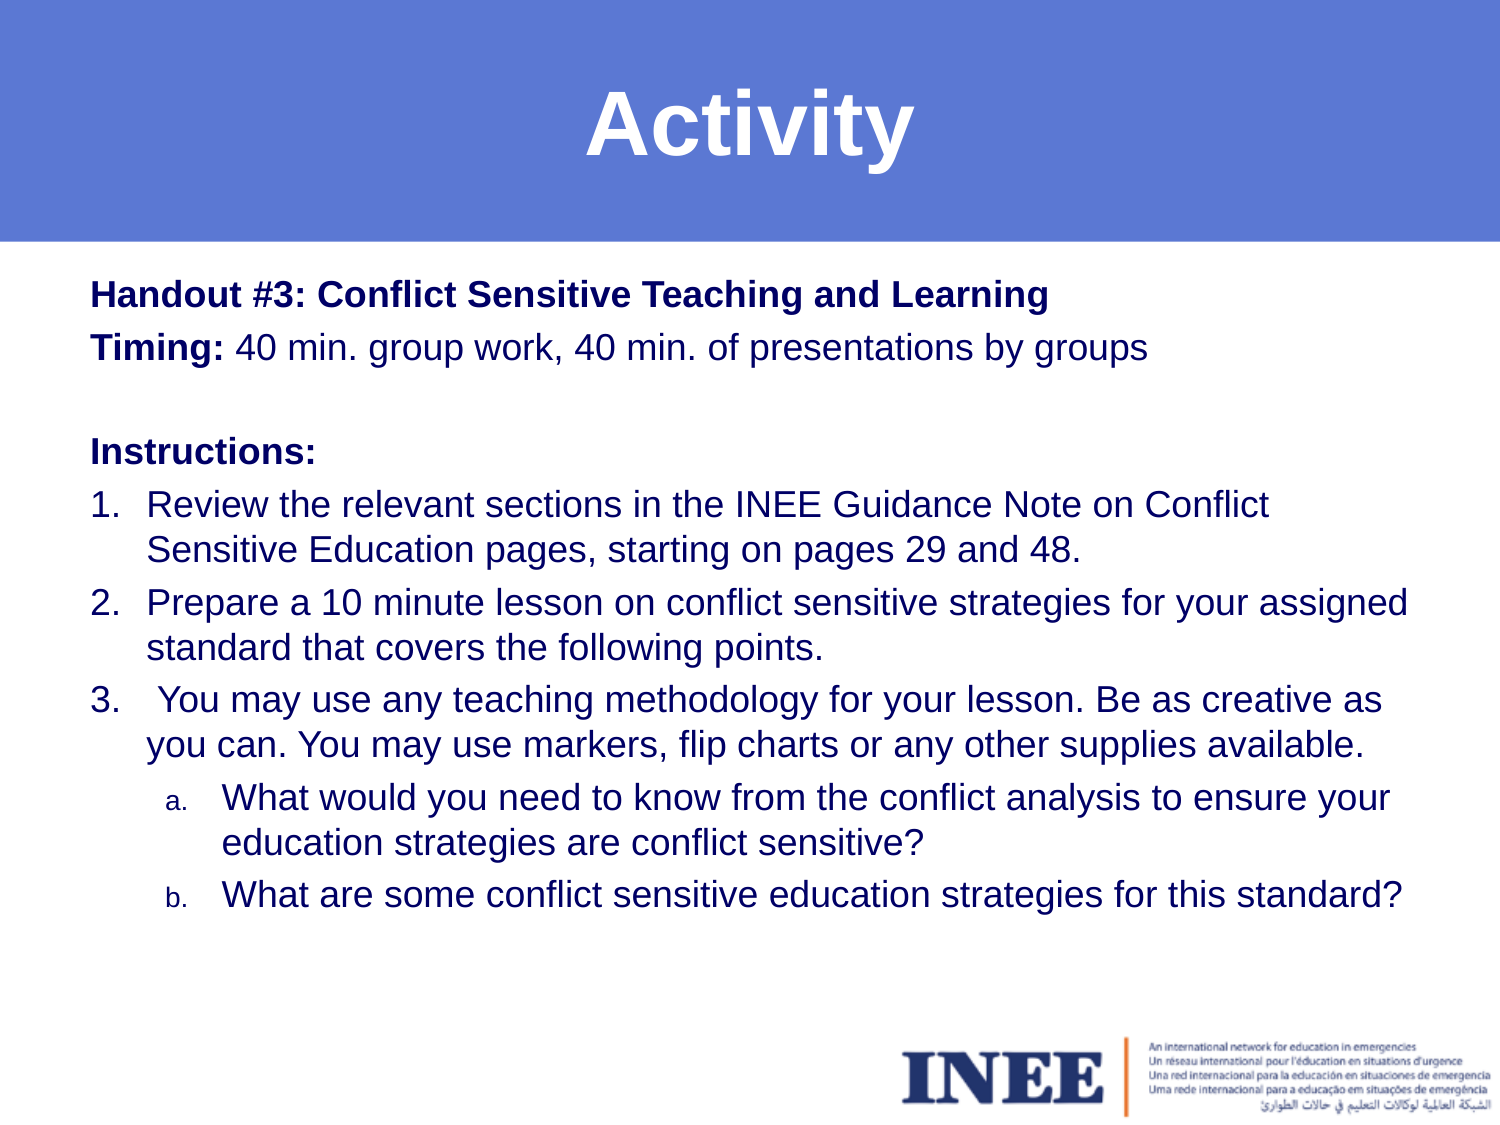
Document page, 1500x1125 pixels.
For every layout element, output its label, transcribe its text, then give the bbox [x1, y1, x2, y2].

picture [893, 1026, 1500, 1125]
list Handout #3: Conflict Sensitive Teaching and Learning Timing: 40 min. group work, 40 min. of presentations by groups Instructions: Review the relevant sections in the INEE Guidance Note on Conflict Sensitive Education pages, starting on pages 29 and 48. Prepare a 10 minute lesson on conflict sensitive strategies for your assigned standard that covers the following points. You may use any teaching methodology for your lesson. Be as creative as you can. You may use markers, flip charts or any other supplies available. What would you need to know from the conflict analysis to ensure your education strategies are conflict sensitive? What are some conflict sensitive education strategies for this standard? [75, 262, 1425, 1005]
title Activity [75, 24, 1425, 213]
